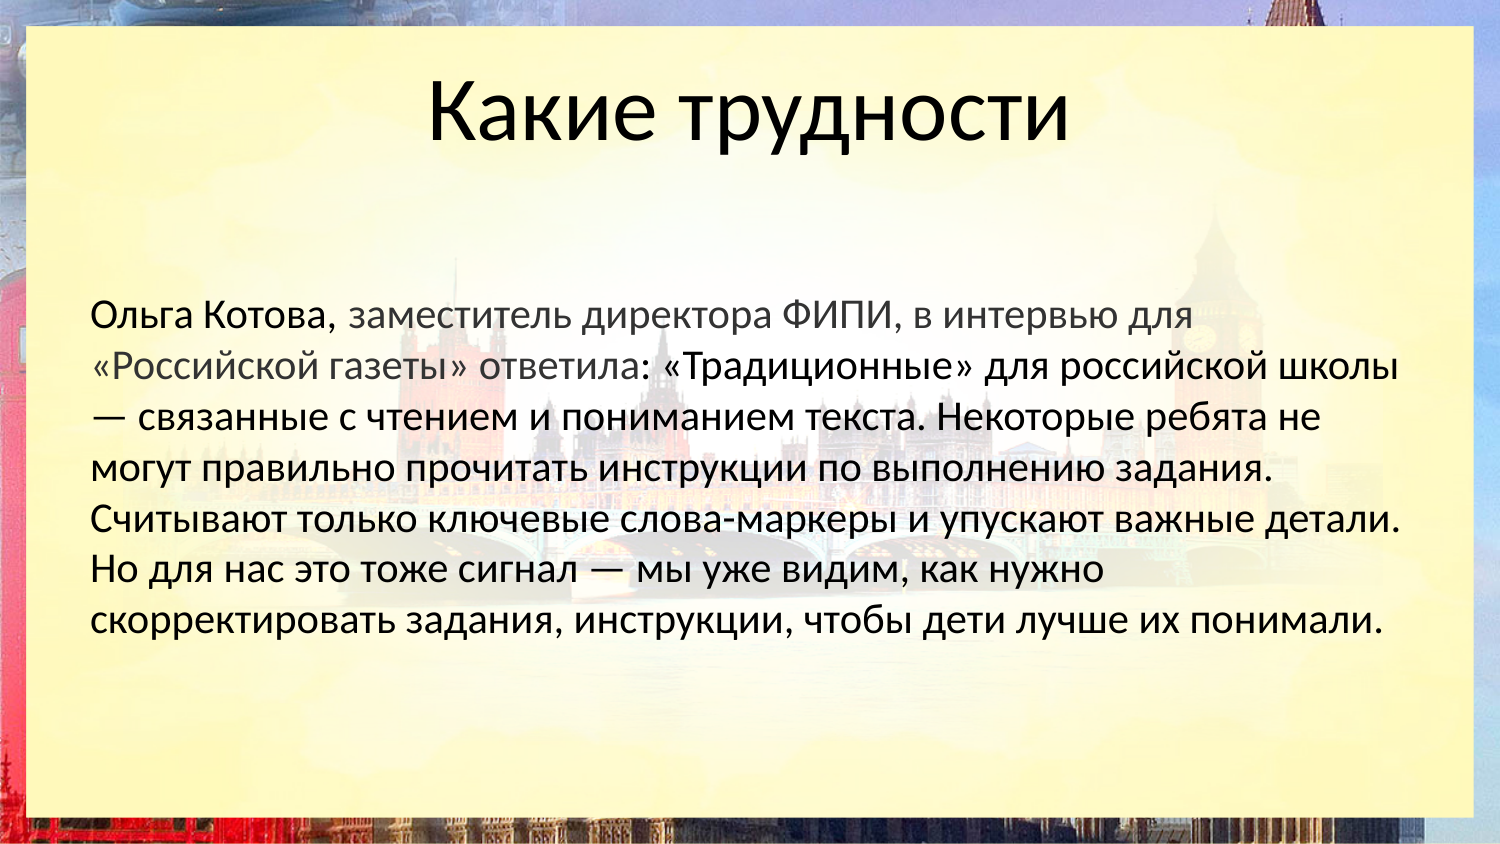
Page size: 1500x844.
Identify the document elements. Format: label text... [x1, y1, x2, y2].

picture [0, 0, 1500, 844]
list Ольга Котова, заместитель директора ФИПИ, в интервью для «Российской газеты» ответила: «Традиционные» для российской школы — связанные с чтением и пониманием текста. Некоторые ребята не могут правильно прочитать инструкции по выполнению задания. Считывают только ключевые слова-маркеры и упускают важные детали. Но для нас это тоже сигнал — мы уже видим, как нужно скорректировать задания, инструкции, чтобы дети лучше их понимали. [75, 196, 1425, 754]
title Какие трудности [75, 33, 1425, 175]
